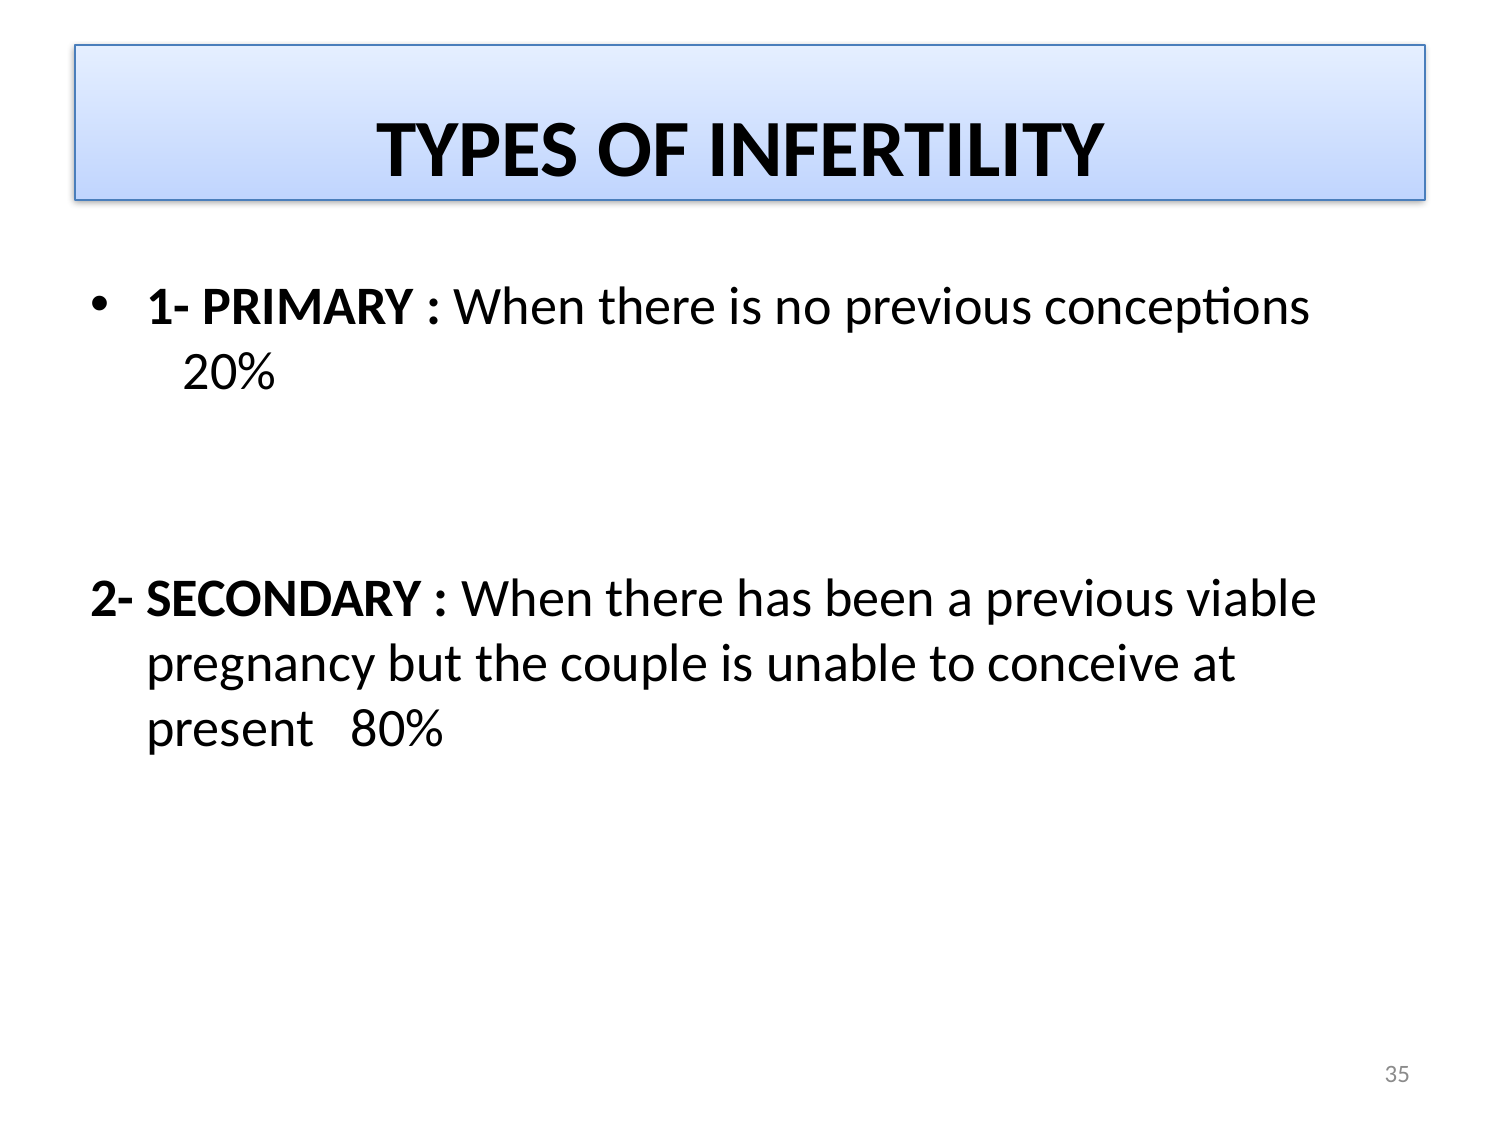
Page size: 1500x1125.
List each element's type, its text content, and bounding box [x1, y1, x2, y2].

slide_number 35 [1074, 1042, 1425, 1103]
title TYPES OF INFERTILITY [74, 44, 1426, 201]
list 1- PRIMARY : When there is no previous conceptions 20% 2- SECONDARY : When there has been a previous viable pregnancy but the couple is unable to conceive at present 80% [75, 262, 1425, 1005]
